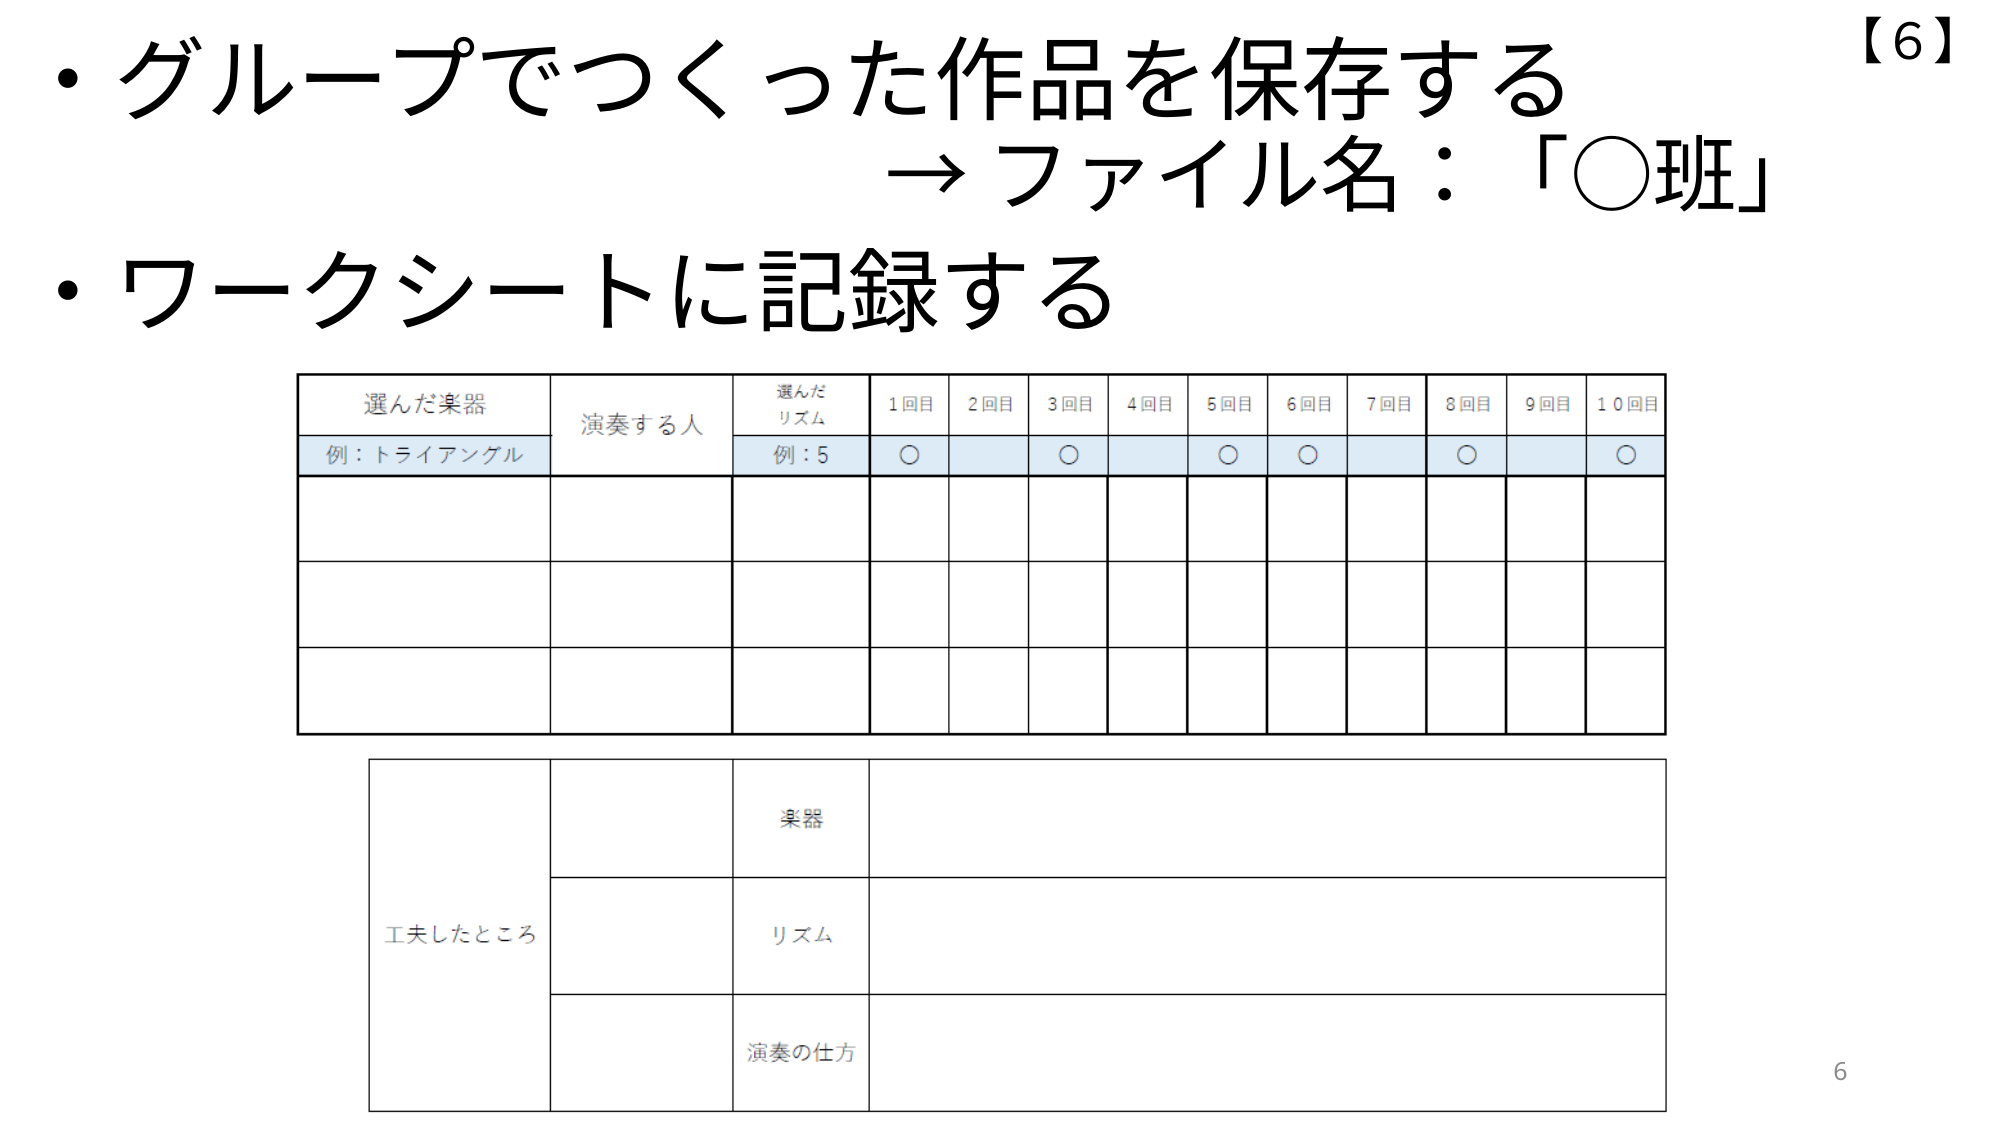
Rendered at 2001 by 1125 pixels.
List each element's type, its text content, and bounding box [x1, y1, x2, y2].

text_box ・グループでつくった作品を保存する → ファイル名：「○班」 ・ワークシートに記録する [8, 27, 1996, 369]
picture [280, 187, 1681, 1125]
slide_number 6 [1681, 1042, 1863, 1103]
text_box 【６】 [1818, 1, 2000, 77]
